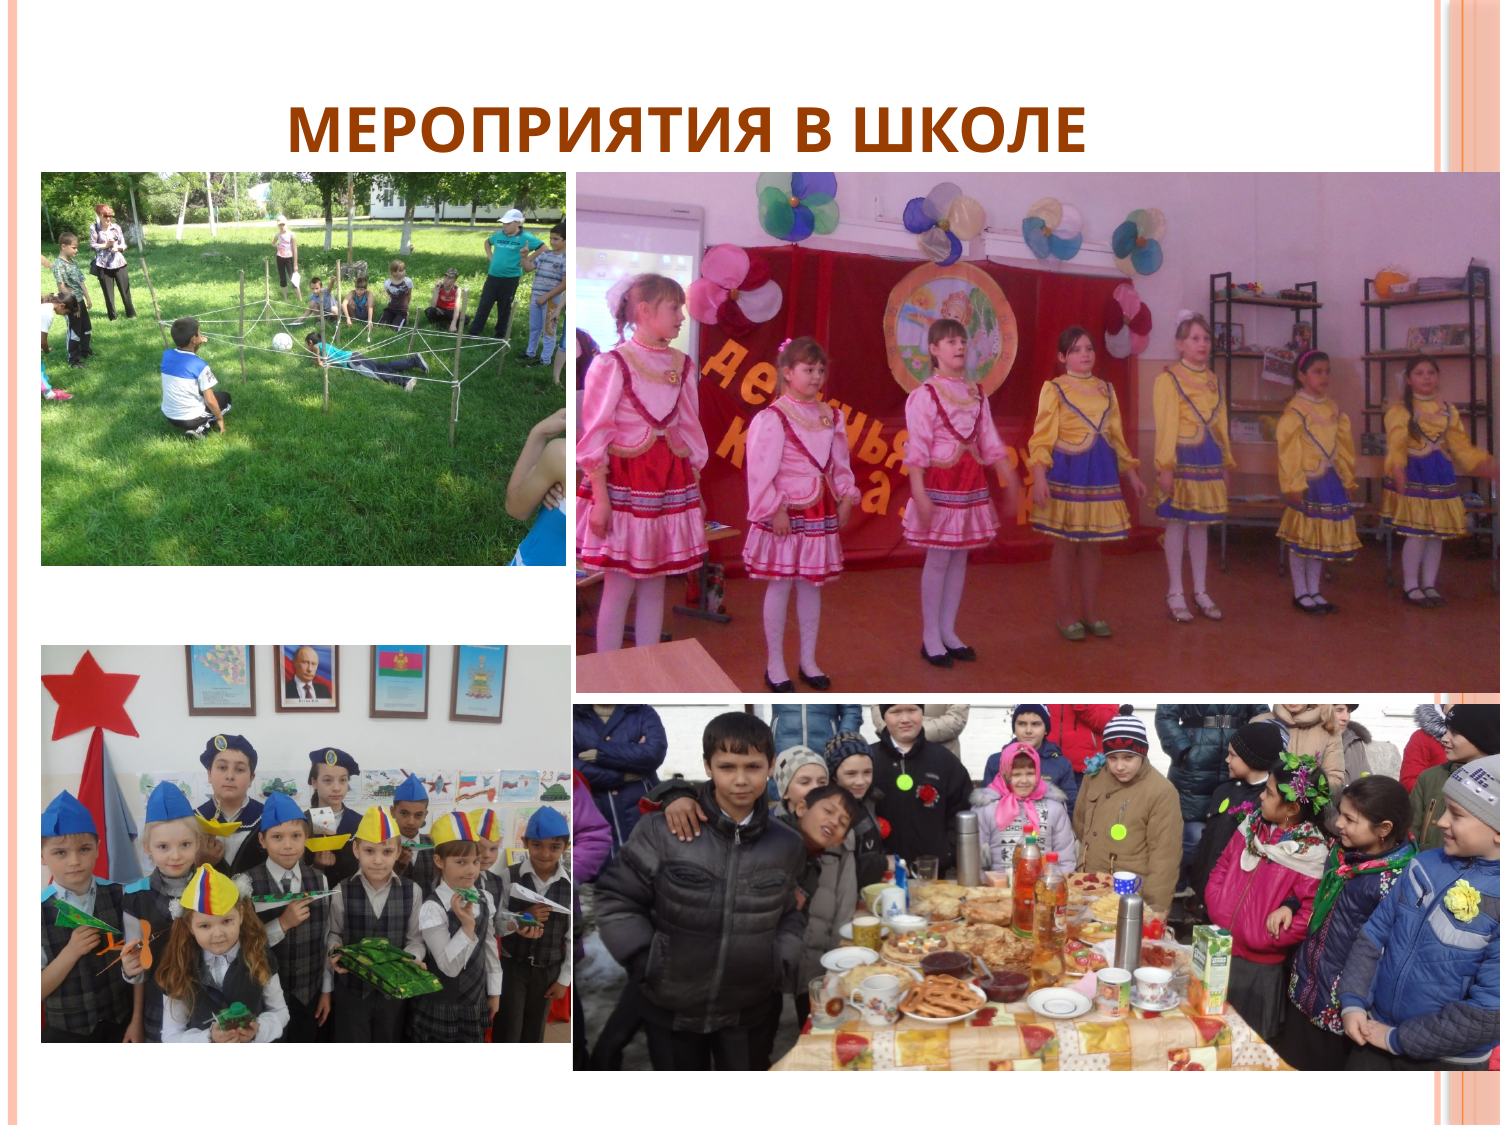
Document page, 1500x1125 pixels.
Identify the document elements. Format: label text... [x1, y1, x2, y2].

picture [575, 172, 1500, 693]
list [40, 172, 566, 567]
picture [40, 644, 1500, 1071]
title Мероприятия в школе [75, 45, 1300, 173]
